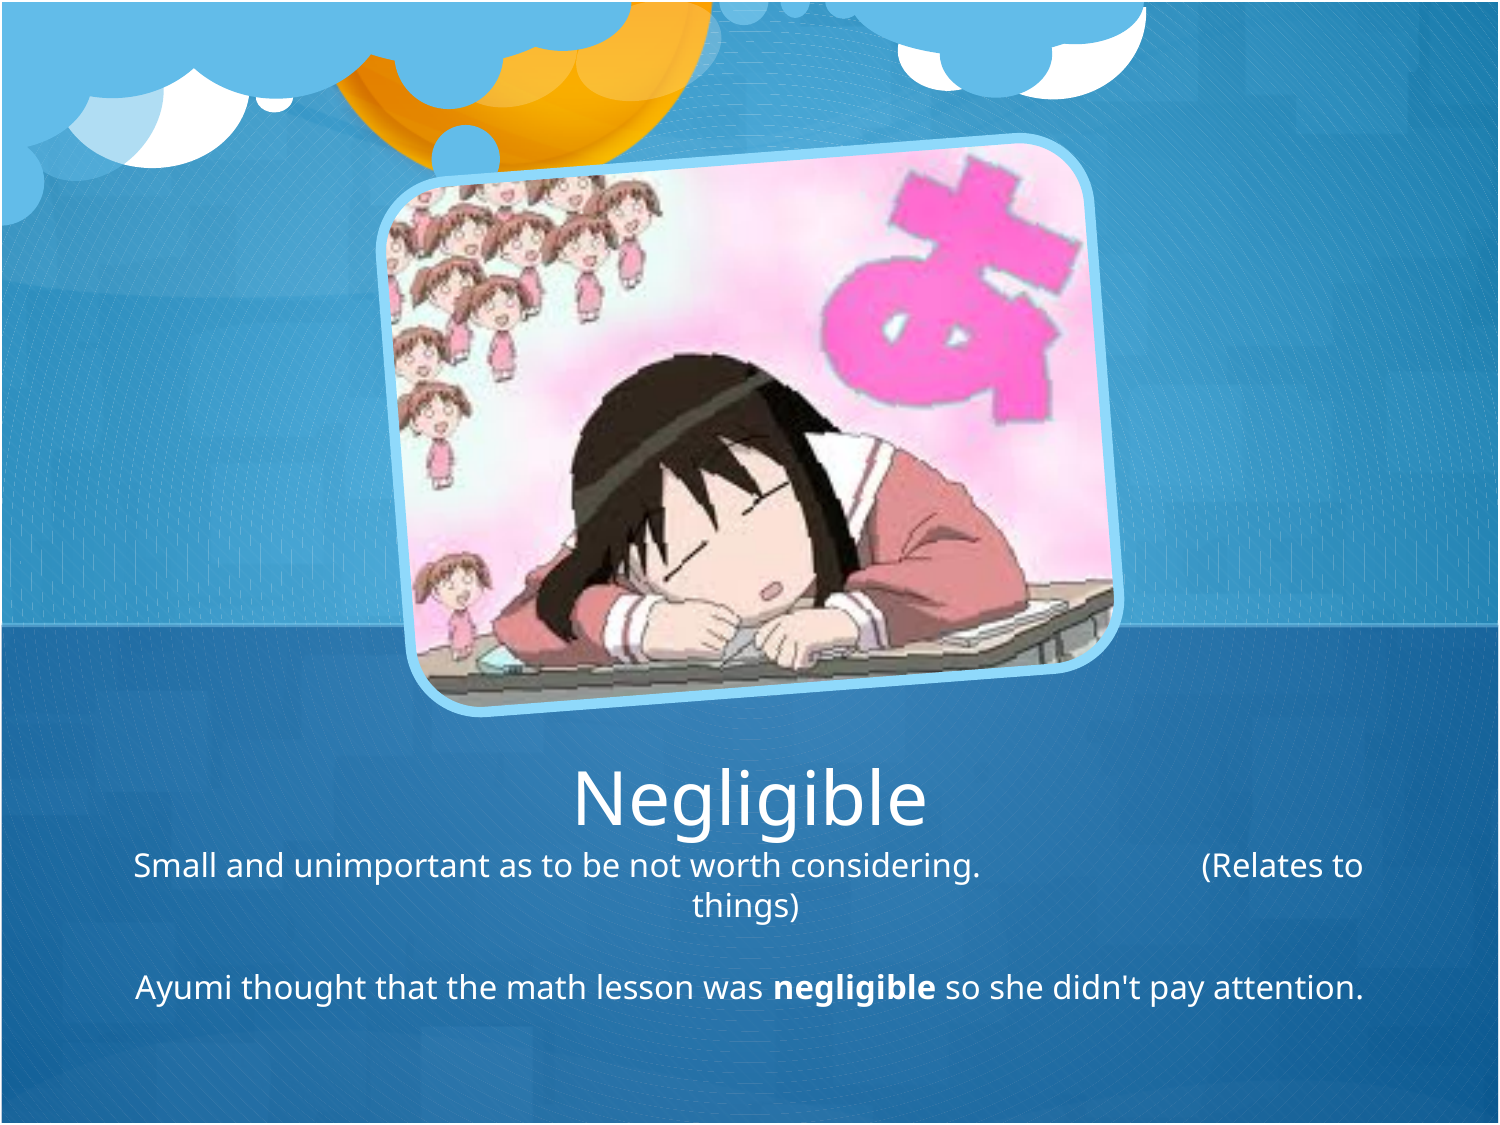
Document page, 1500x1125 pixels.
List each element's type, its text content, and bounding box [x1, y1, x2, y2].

title Negligible [116, 729, 1383, 848]
list Small and unimportant as to be not worth considering. (Relates to things) Ayumi thought that the math lesson was negligible so she didn't pay attention. [116, 848, 1383, 1048]
picture [2, 2, 1498, 1123]
